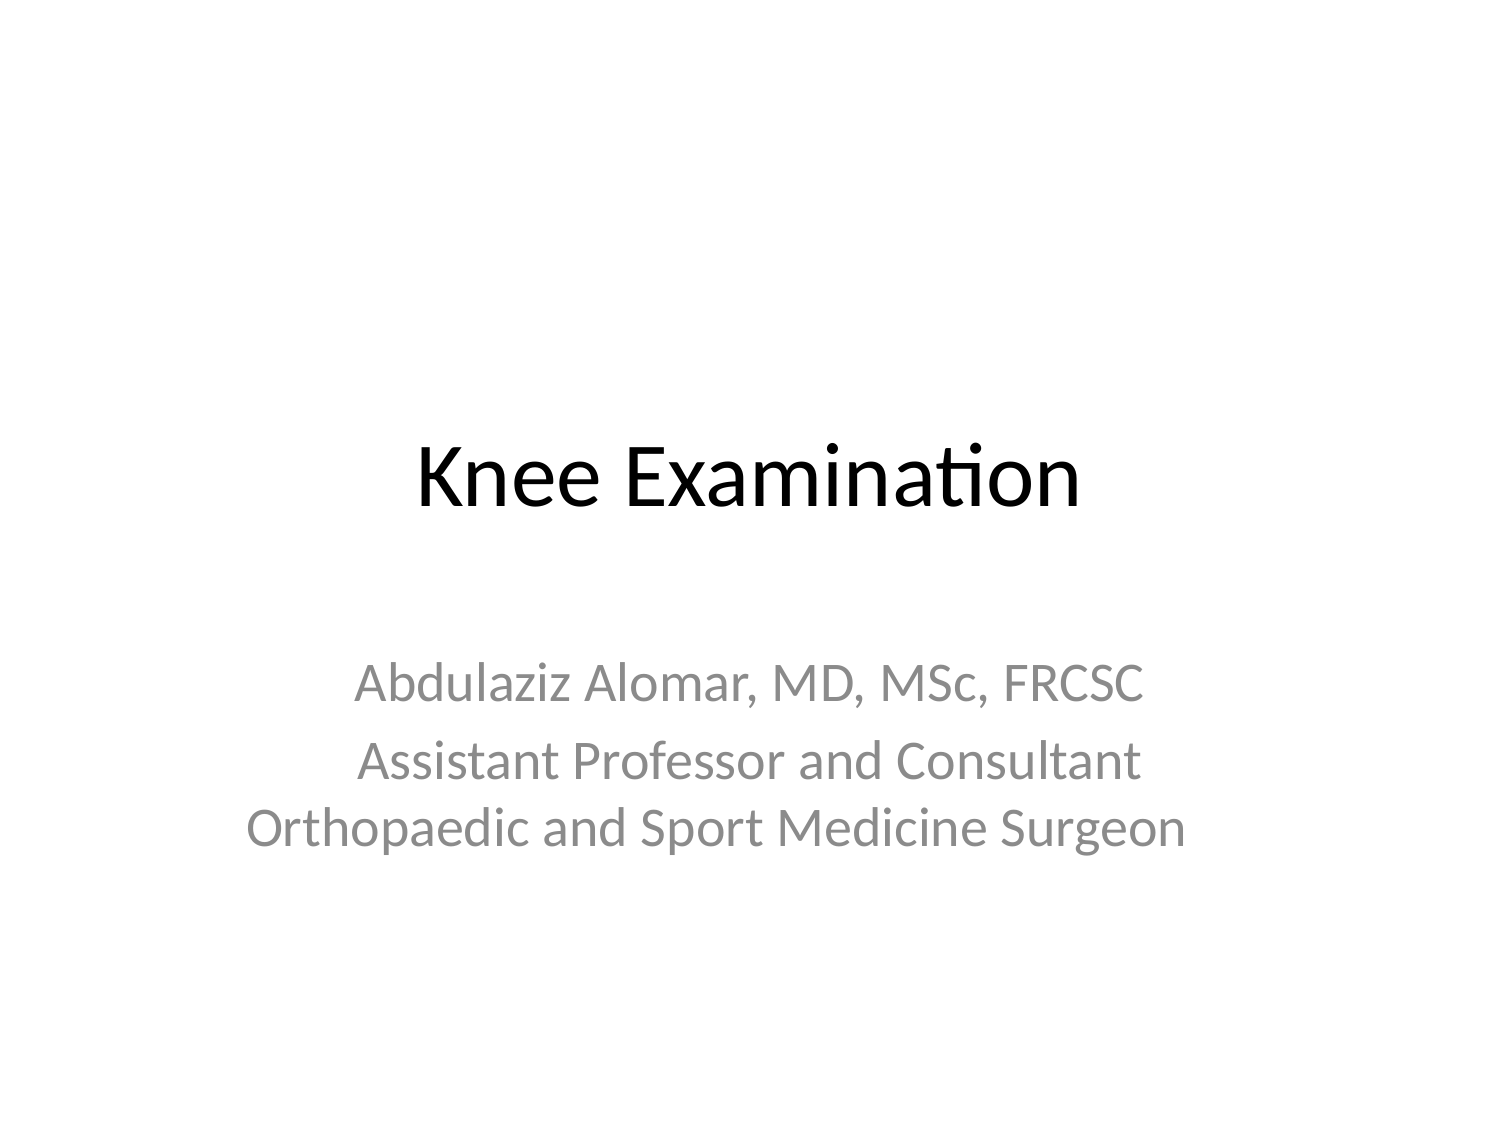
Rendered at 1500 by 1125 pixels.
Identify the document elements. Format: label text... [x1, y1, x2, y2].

title Knee Examination [112, 349, 1388, 591]
subtitle Abdulaziz Alomar, MD, MSc, FRCSC Assistant Professor and Consultant Orthopaedic and Sport Medicine Surgeon [225, 637, 1275, 925]
